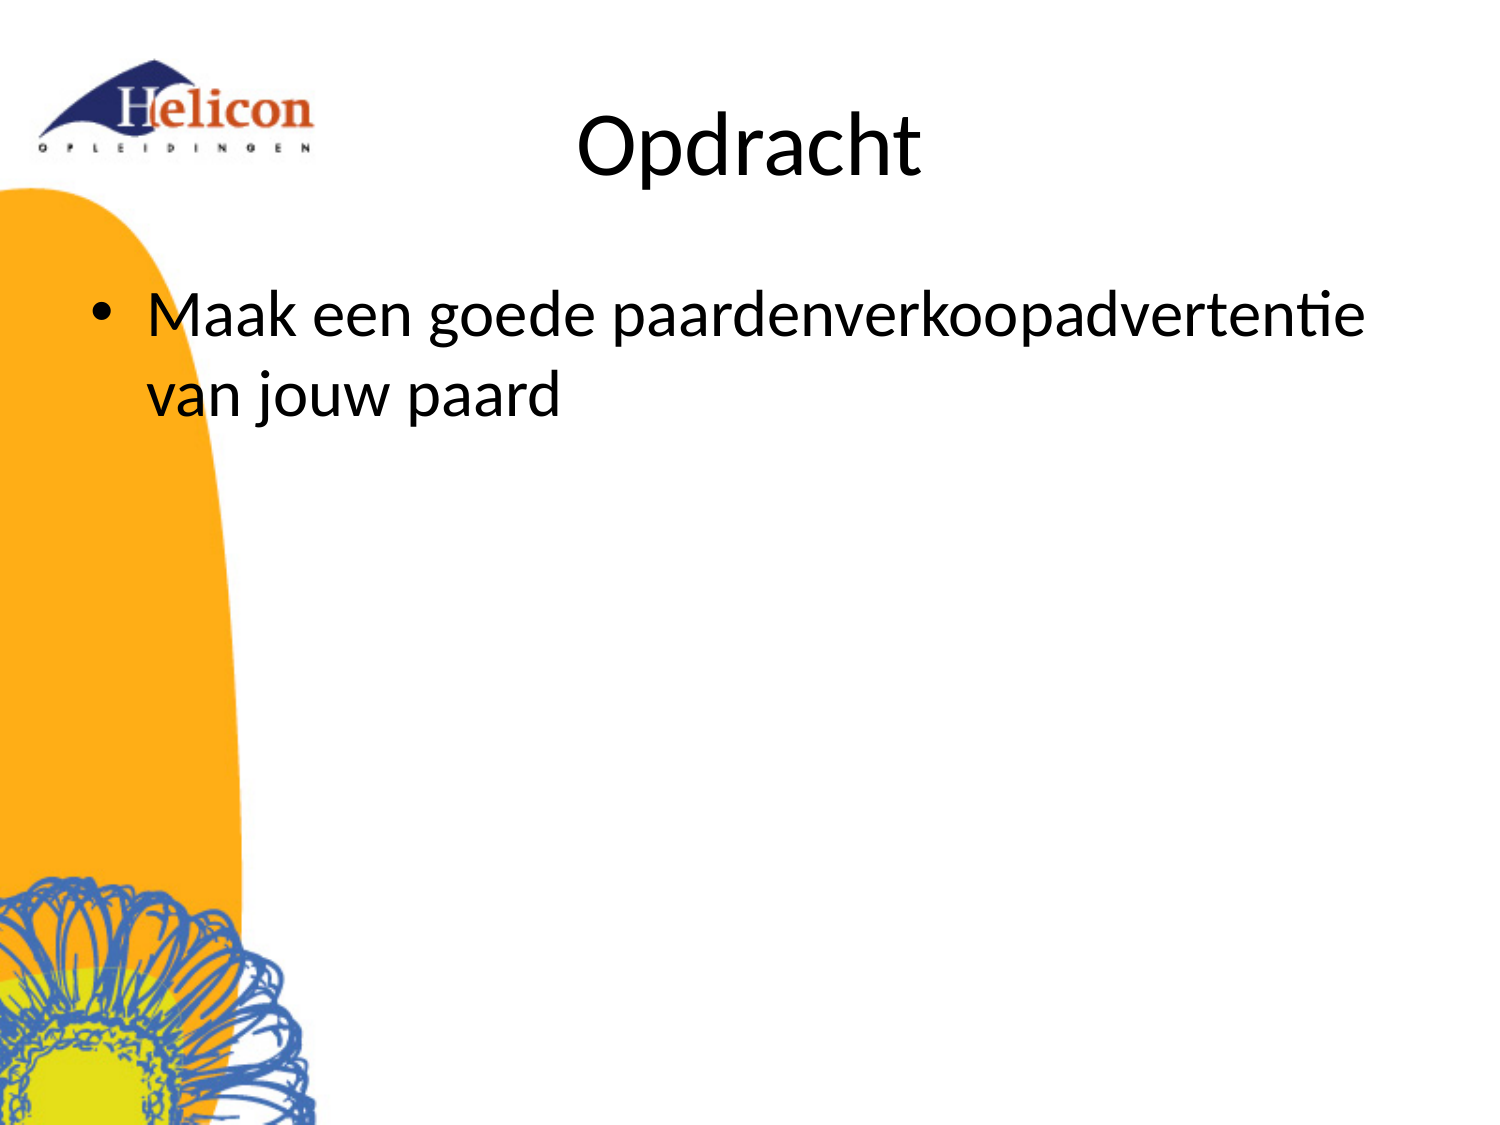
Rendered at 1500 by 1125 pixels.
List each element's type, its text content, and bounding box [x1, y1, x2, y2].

title Opdracht [75, 45, 1425, 233]
list Maak een goede paardenverkoopadvertentie van jouw paard [75, 262, 1425, 1005]
picture [0, 0, 1500, 1125]
